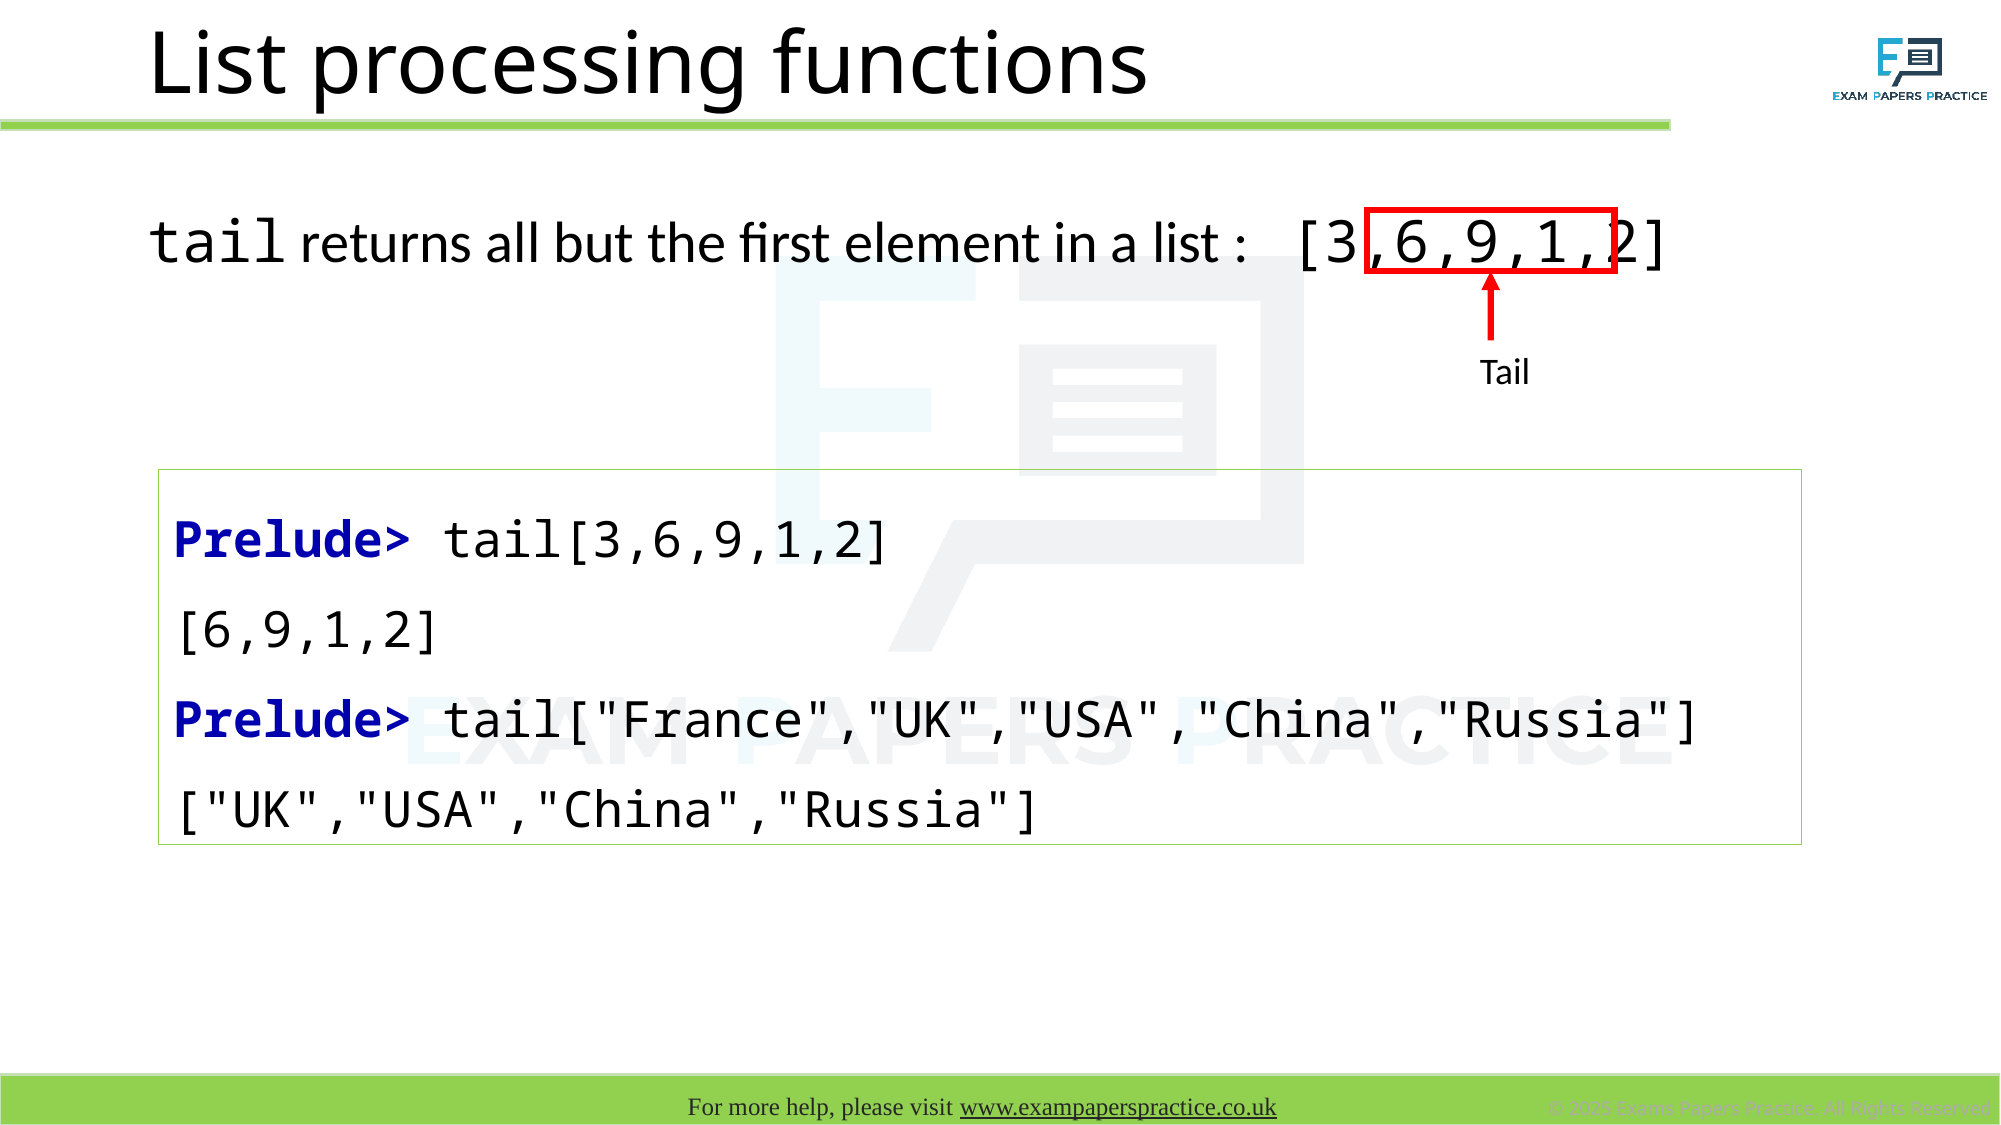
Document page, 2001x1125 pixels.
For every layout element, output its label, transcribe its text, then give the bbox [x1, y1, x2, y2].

text_box [1366, 209, 1616, 272]
text_box Prelude> tail[3,6,9,1,2] [6,9,1,2] Prelude> tail["France","UK","USA","China","Russia"] ["UK","USA","China","Russia"] [158, 469, 1802, 845]
text_box Tail [1465, 340, 1546, 400]
title List processing functions [132, 11, 1858, 121]
list tail returns all but the first element in a list : [3,6,9,1,2] [132, 204, 1773, 312]
